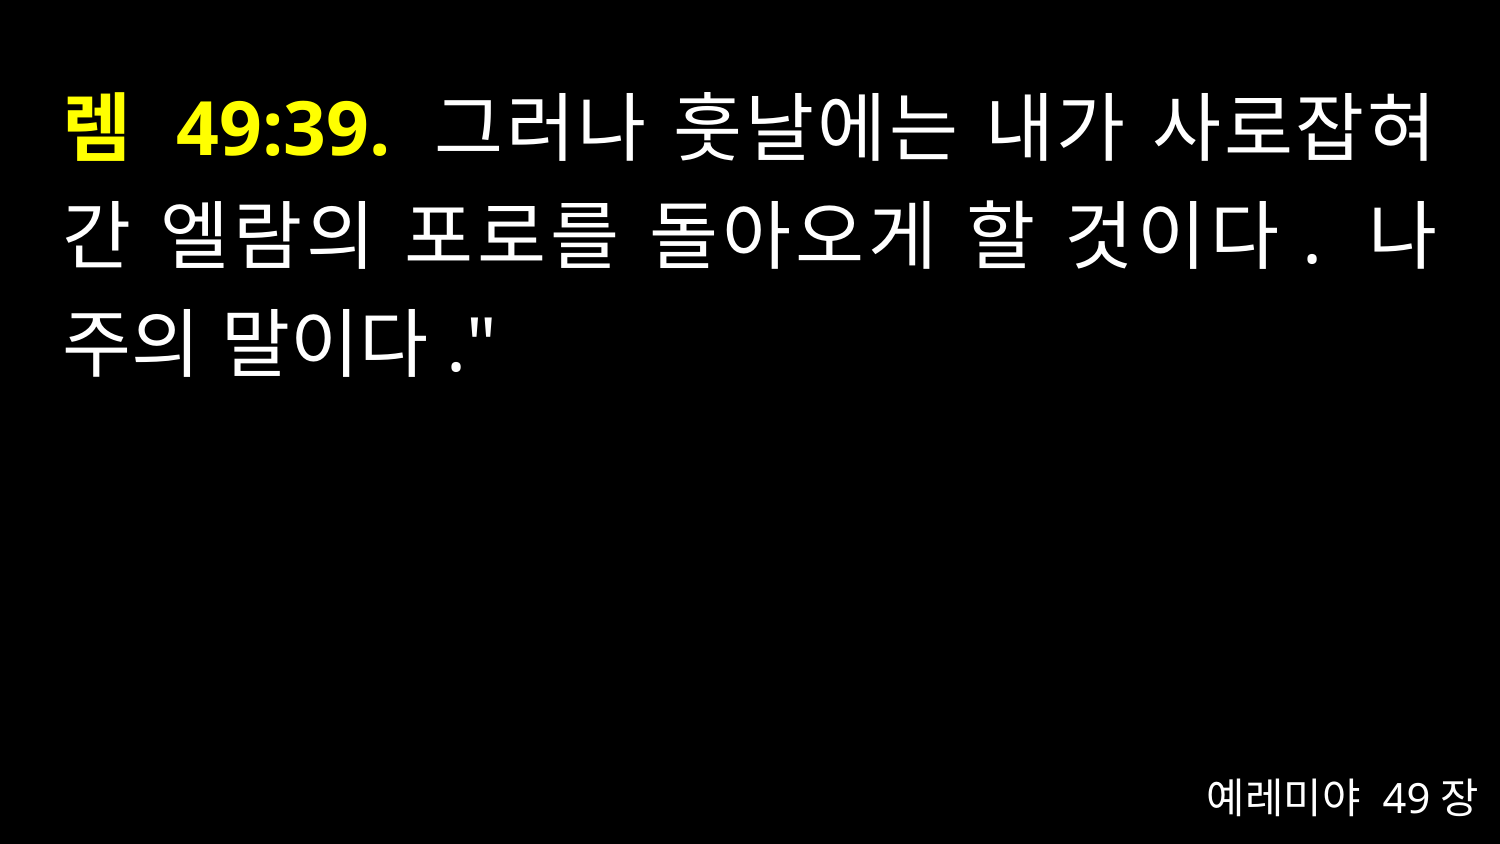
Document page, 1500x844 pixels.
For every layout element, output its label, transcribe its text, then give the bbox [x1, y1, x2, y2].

subtitle 예레미야 49장 [916, 770, 1500, 844]
title 렘 49:39. 그러나 훗날에는 내가 사로잡혀 간 엘람의 포로를 돌아오게 할 것이다. 나 주의 말이다." [0, 0, 1500, 844]
